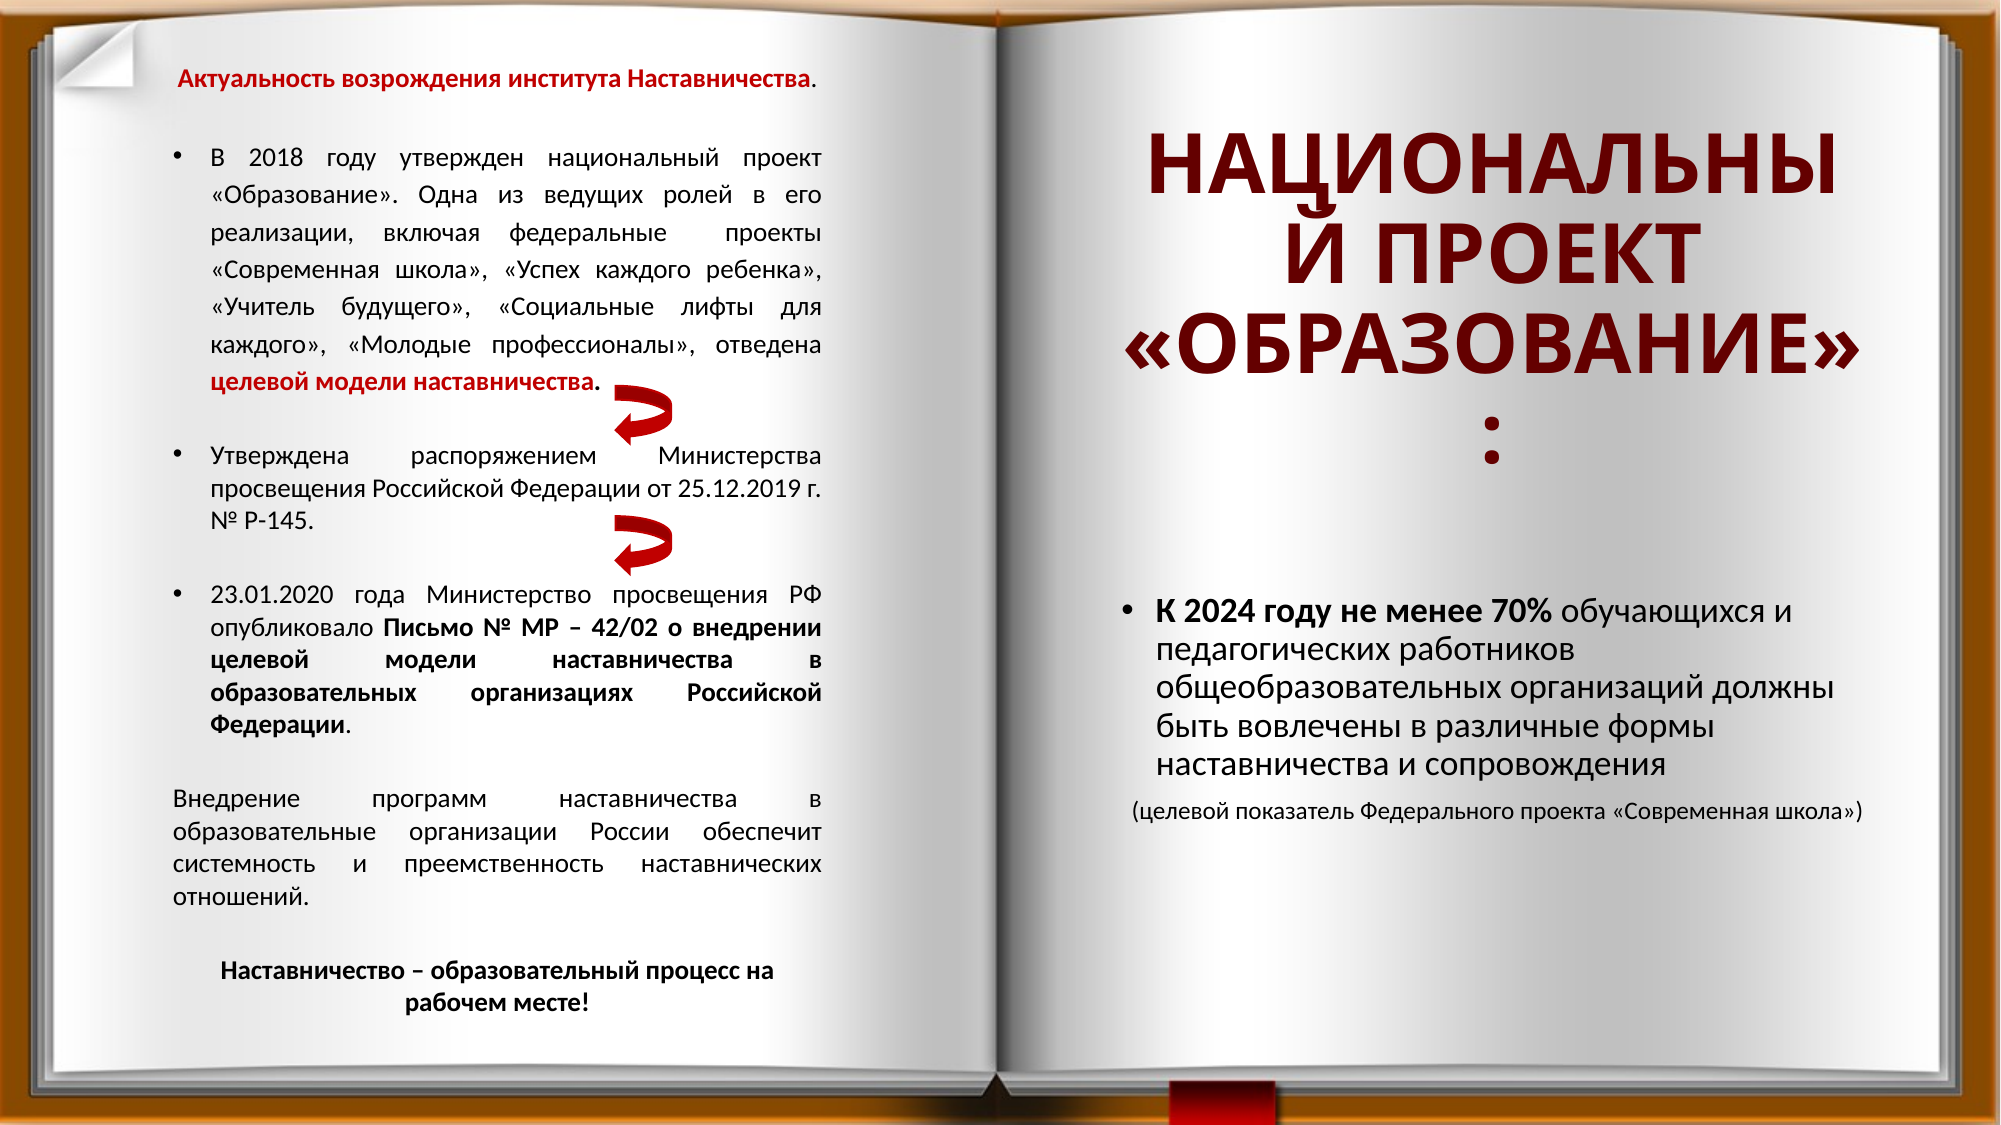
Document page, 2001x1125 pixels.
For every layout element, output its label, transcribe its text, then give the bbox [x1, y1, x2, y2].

picture [0, 0, 2001, 1125]
text_box К 2024 году не менее 70% обучающихся и педагогических работников общеобразовательных организаций должны быть вовлечены в различные формы наставничества и сопровождения (целевой показатель Федерального проекта «Современная школа») [1106, 584, 1879, 856]
text_box [614, 384, 673, 446]
text_box [1073, 197, 1861, 575]
text_box [614, 515, 673, 577]
text_box НАЦИОНАЛЬНЫЙ ПРОЕКТ «ОБРАЗОВАНИЕ»: [1106, 96, 1879, 489]
text_box Актуальность возрождения института Наставничества. В 2018 году утвержден национальный проект «Образование». Одна из ведущих ролей в его реализации, включая федеральные проекты «Современная школа», «Успех каждого ребенка», «Учитель будущего», «Социальные лифты для каждого», «Молодые профессионалы», отведена целевой модели наставничества. Утверждена распоряжением Министерства просвещения Российской Федерации от 25.12.2019 г. № Р-145. 23.01.2020 года Министерство просвещения РФ опубликовало Письмо № МР – 42/02 о внедрении целевой модели наставничества в образовательных организациях Российской Федерации. Внедрение программ наставничества в образовательные организации России обеспечит системность и преемственность наставнических отношений. Наставничество – образовательный процесс на рабочем месте! [157, 47, 837, 347]
